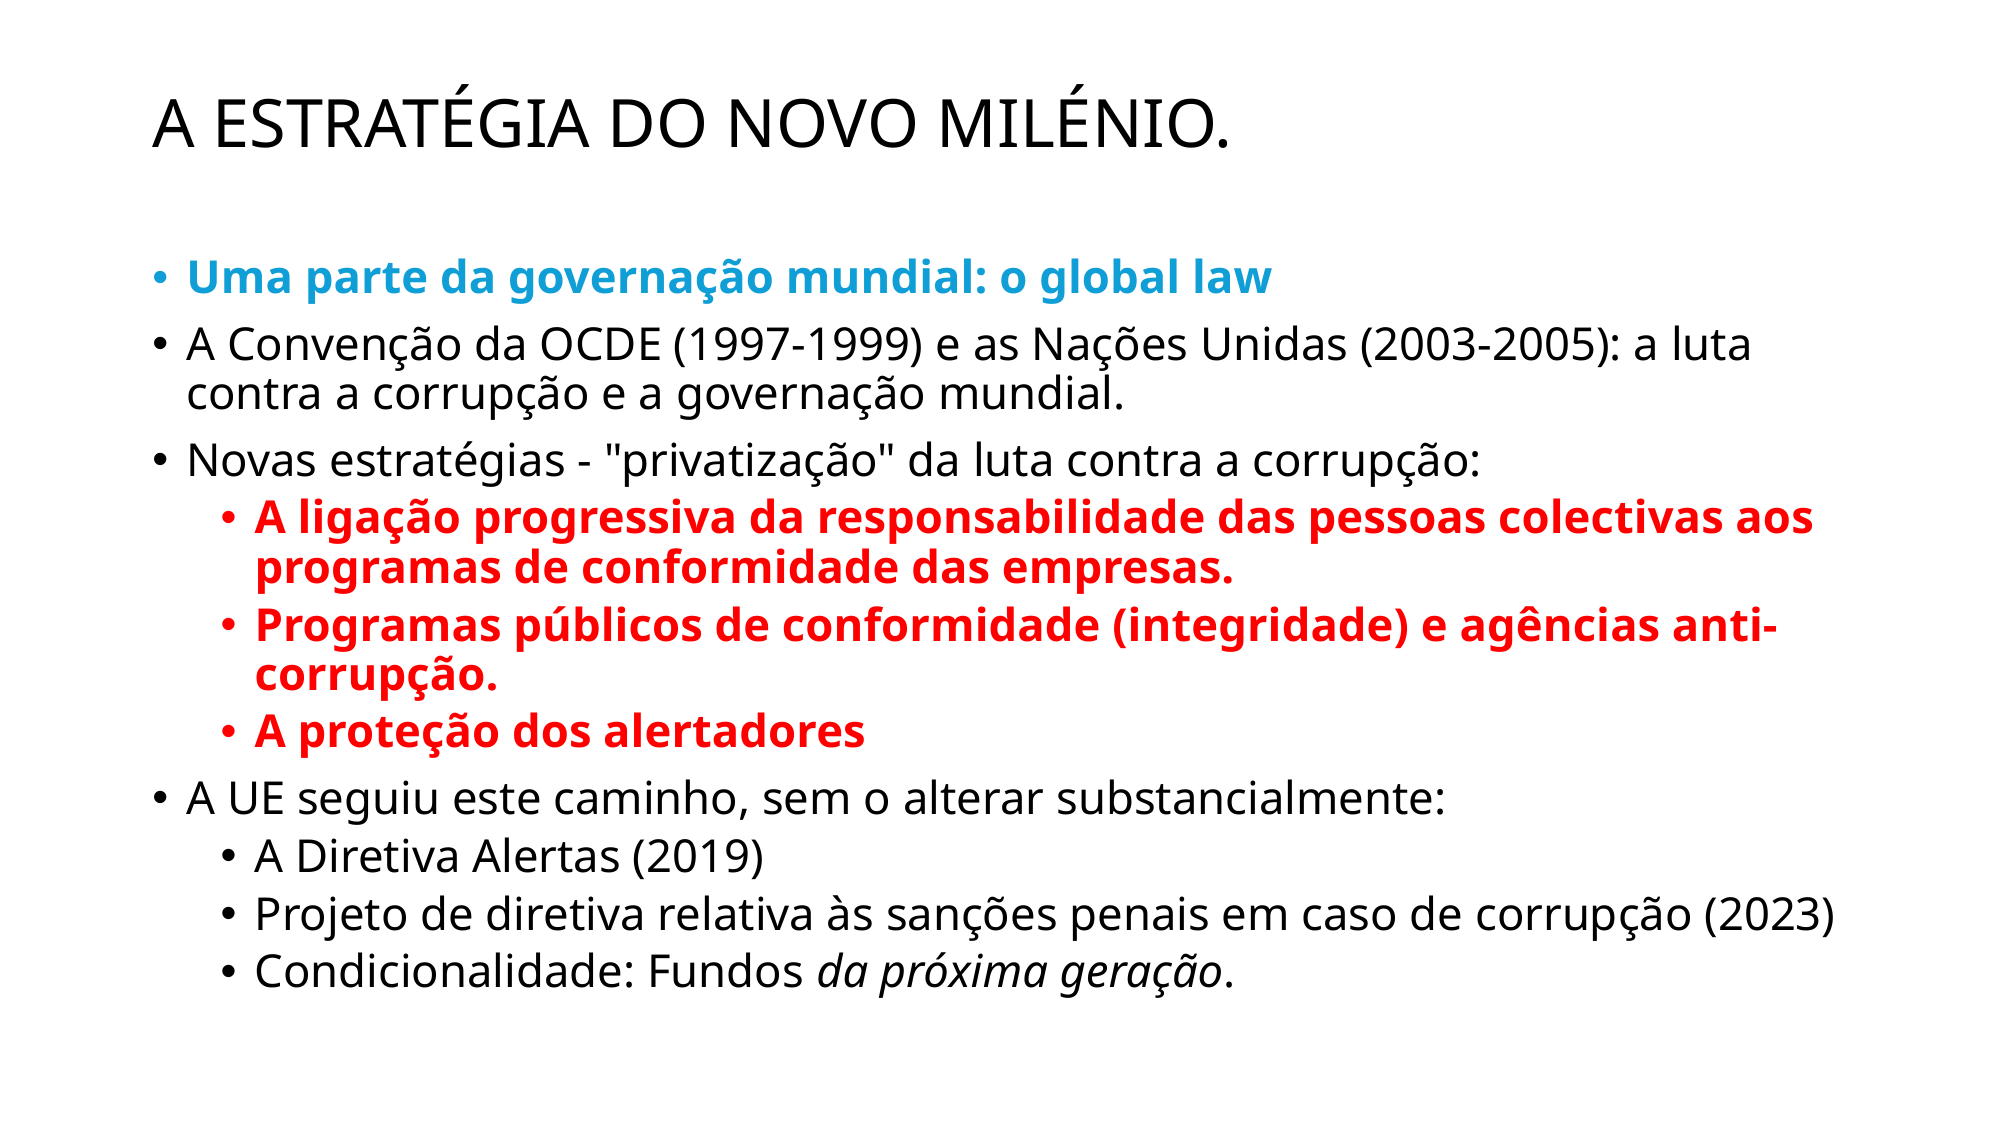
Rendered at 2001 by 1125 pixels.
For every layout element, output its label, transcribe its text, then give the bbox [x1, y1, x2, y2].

title A ESTRATÉGIA DO NOVO MILÉNIO. [137, 59, 1863, 170]
list Uma parte da governação mundial: o global law A Convenção da OCDE (1997-1999) e as Nações Unidas (2003-2005): a luta contra a corrupção e a governação mundial. Novas estratégias - "privatização" da luta contra a corrupção: A ligação progressiva da responsabilidade das pessoas colectivas aos programas de conformidade das empresas. Programas públicos de conformidade (integridade) e agências anti-corrupção. A proteção dos alertadores A UE seguiu este caminho, sem o alterar substancialmente: A Diretiva Alertas (2019) Projeto de diretiva relativa às sanções penais em caso de corrupção (2023) Condicionalidade: Fundos da próxima geração. [137, 170, 1863, 1014]
